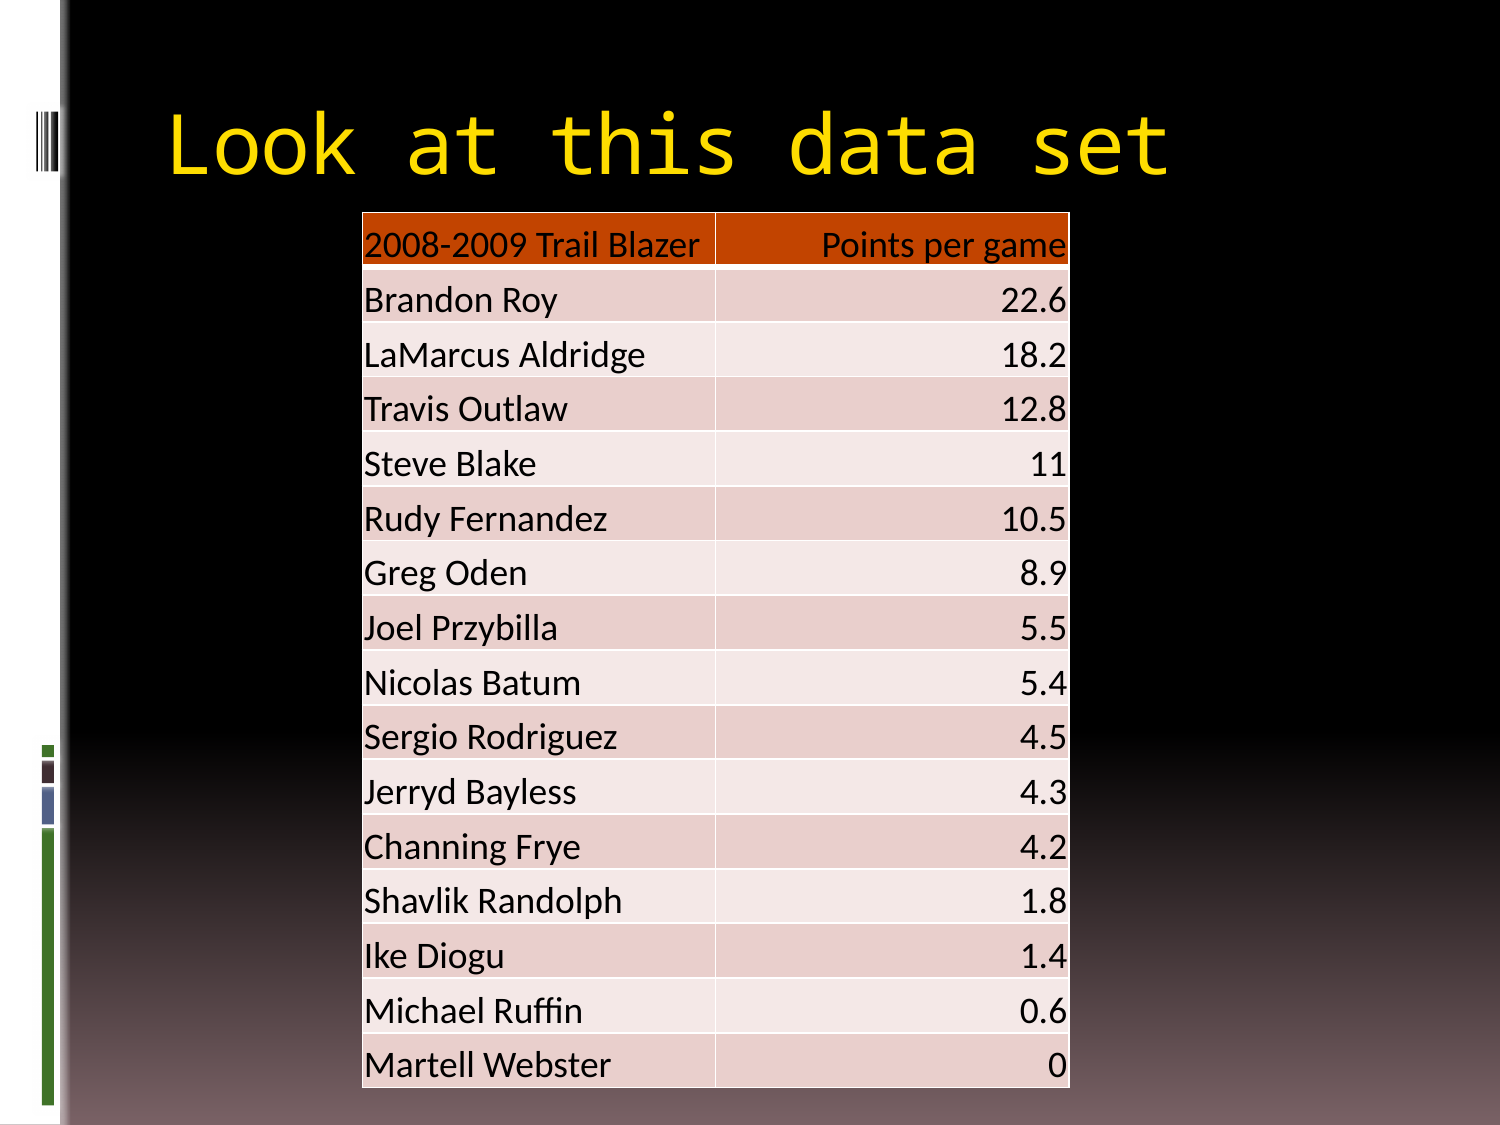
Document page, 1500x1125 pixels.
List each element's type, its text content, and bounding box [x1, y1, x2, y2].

table_cell 1.4 [716, 924, 1068, 977]
table_cell Brandon Roy [363, 270, 715, 321]
table_cell 8.9 [716, 541, 1068, 594]
table_cell 11 [716, 432, 1068, 485]
table_cell Greg Oden [363, 541, 715, 594]
table_cell 18.2 [716, 323, 1068, 376]
table_cell LaMarcus Aldridge [363, 323, 715, 376]
title Look at this data set [150, 83, 1425, 234]
table_cell Sergio Rodriguez [363, 706, 715, 758]
table_cell 0.6 [716, 979, 1068, 1032]
table_cell Ike Diogu [363, 924, 715, 977]
table_cell Joel Przybilla [363, 596, 715, 649]
table_cell 4.2 [716, 815, 1068, 868]
table_cell 4.3 [716, 760, 1068, 813]
table_cell Jerryd Bayless [363, 760, 715, 813]
table_header 2008-2009 Trail Blazer [363, 213, 715, 264]
table_header Points per game [716, 213, 1068, 264]
table_cell 0 [716, 1034, 1068, 1087]
table_cell Travis Outlaw [363, 377, 715, 430]
table_cell 5.4 [716, 651, 1068, 704]
table_cell 5.5 [716, 596, 1068, 649]
table_cell Shavlik Randolph [363, 870, 715, 922]
table_cell 22.6 [716, 270, 1068, 321]
table_cell 1.8 [716, 870, 1068, 922]
table_cell Nicolas Batum [363, 651, 715, 704]
table_cell Steve Blake [363, 432, 715, 485]
table_cell 10.5 [716, 487, 1068, 540]
table_cell Channing Frye [363, 815, 715, 868]
table_cell 4.5 [716, 706, 1068, 758]
table_cell Michael Ruffin [363, 979, 715, 1032]
table_cell Rudy Fernandez [363, 487, 715, 540]
table_cell Martell Webster [363, 1034, 715, 1087]
table_cell 12.8 [716, 377, 1068, 430]
